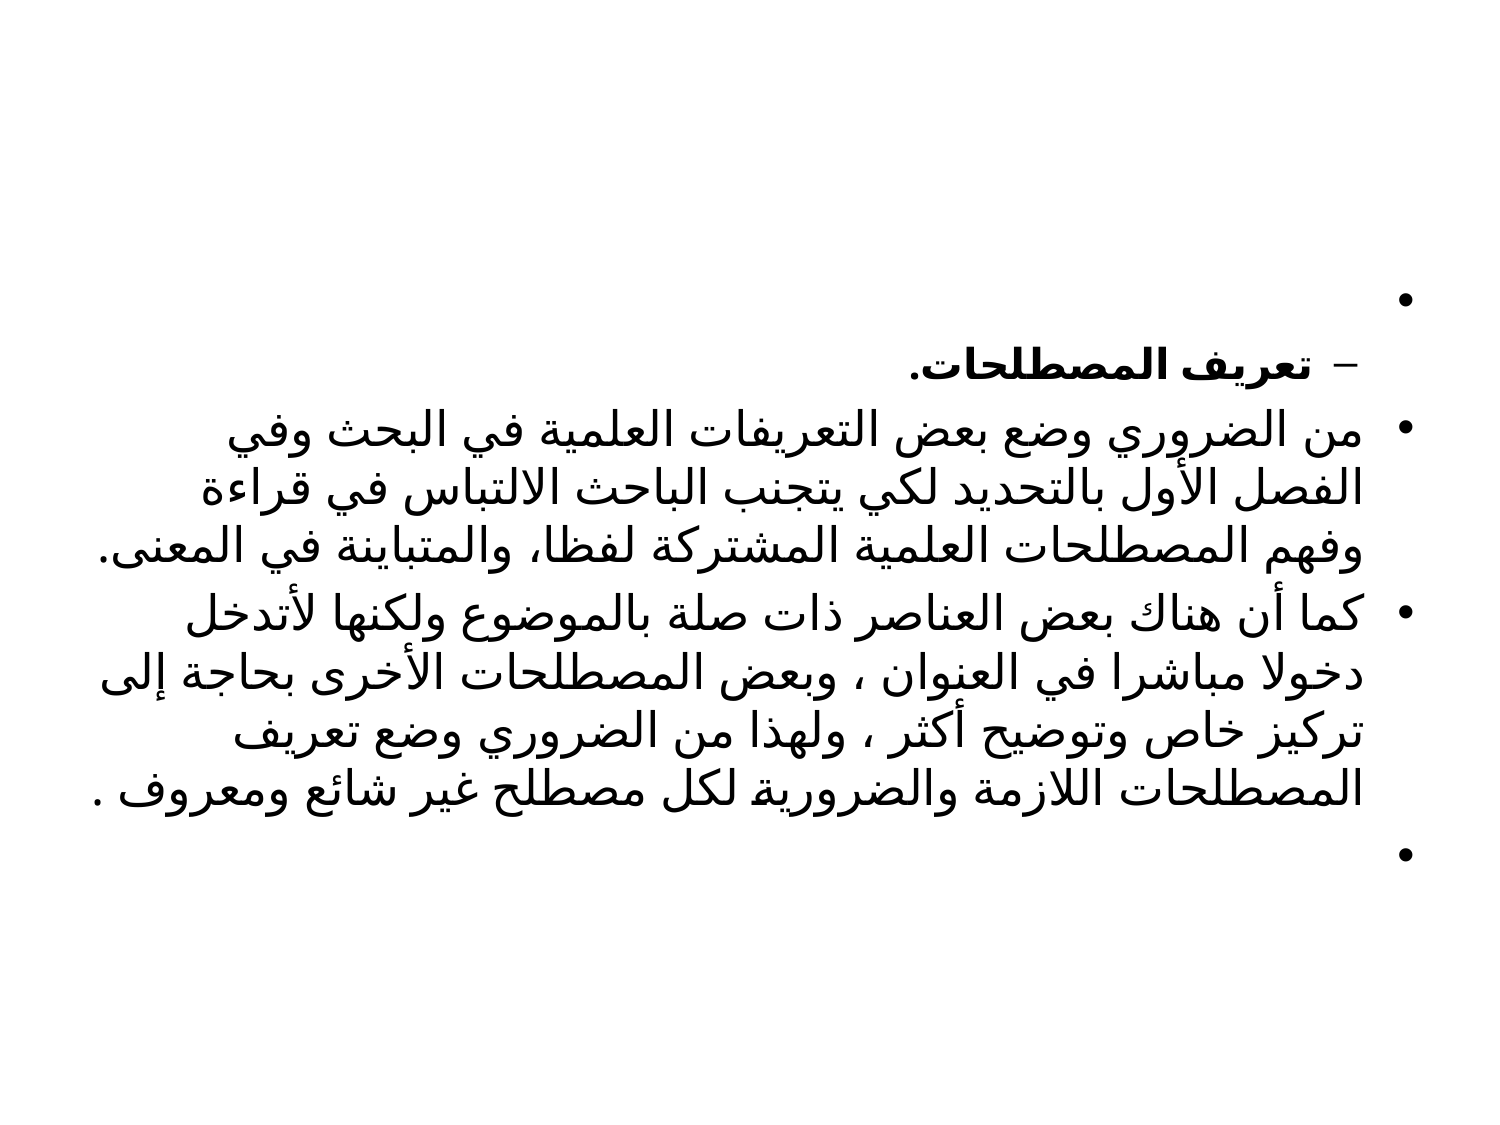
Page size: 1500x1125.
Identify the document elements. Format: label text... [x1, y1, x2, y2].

list تعريف المصطلحات. من الضروري وضع بعض التعريفات العلمية في البحث وفي الفصل الأول بالتحديد لكي يتجنب الباحث الالتباس في قراءة وفهم المصطلحات العلمية المشتركة لفظا، والمتباينة في المعنى. كما أن هناك بعض العناصر ذات صلة بالموضوع ولكنها لأتدخل دخولا مباشرا في العنوان ، وبعض المصطلحات الأخرى بحاجة إلى تركيز خاص وتوضيح أكثر ، ولهذا من الضروري وضع تعريف المصطلحات اللازمة والضرورية لكل مصطلح غير شائع ومعروف . [75, 262, 1425, 1005]
